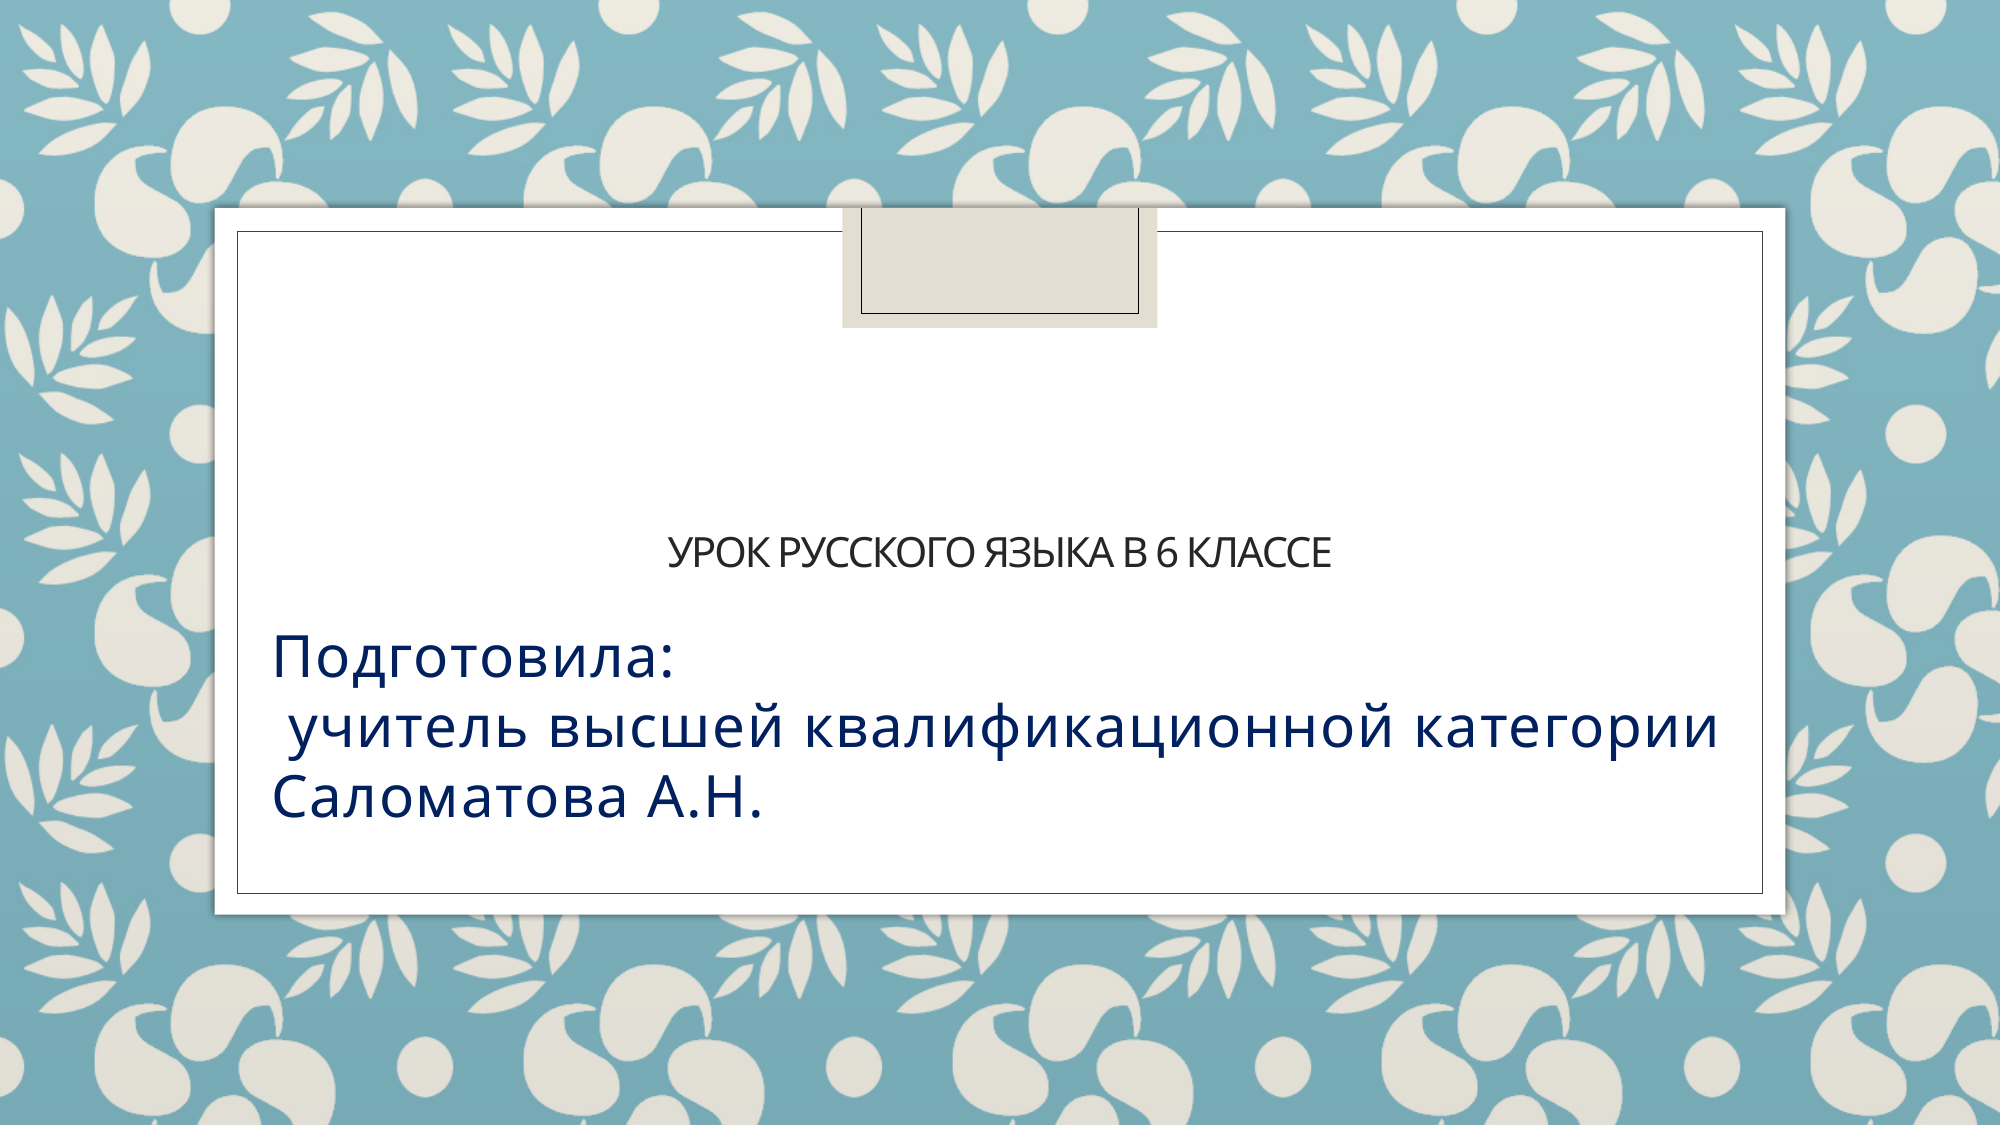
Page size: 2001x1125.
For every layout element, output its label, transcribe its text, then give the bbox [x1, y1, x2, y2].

subtitle Подготовила: учитель высшей квалификационной категории Саломатова А.Н. [256, 611, 1745, 906]
title Урок русского языка в 6 классе [256, 343, 1744, 611]
